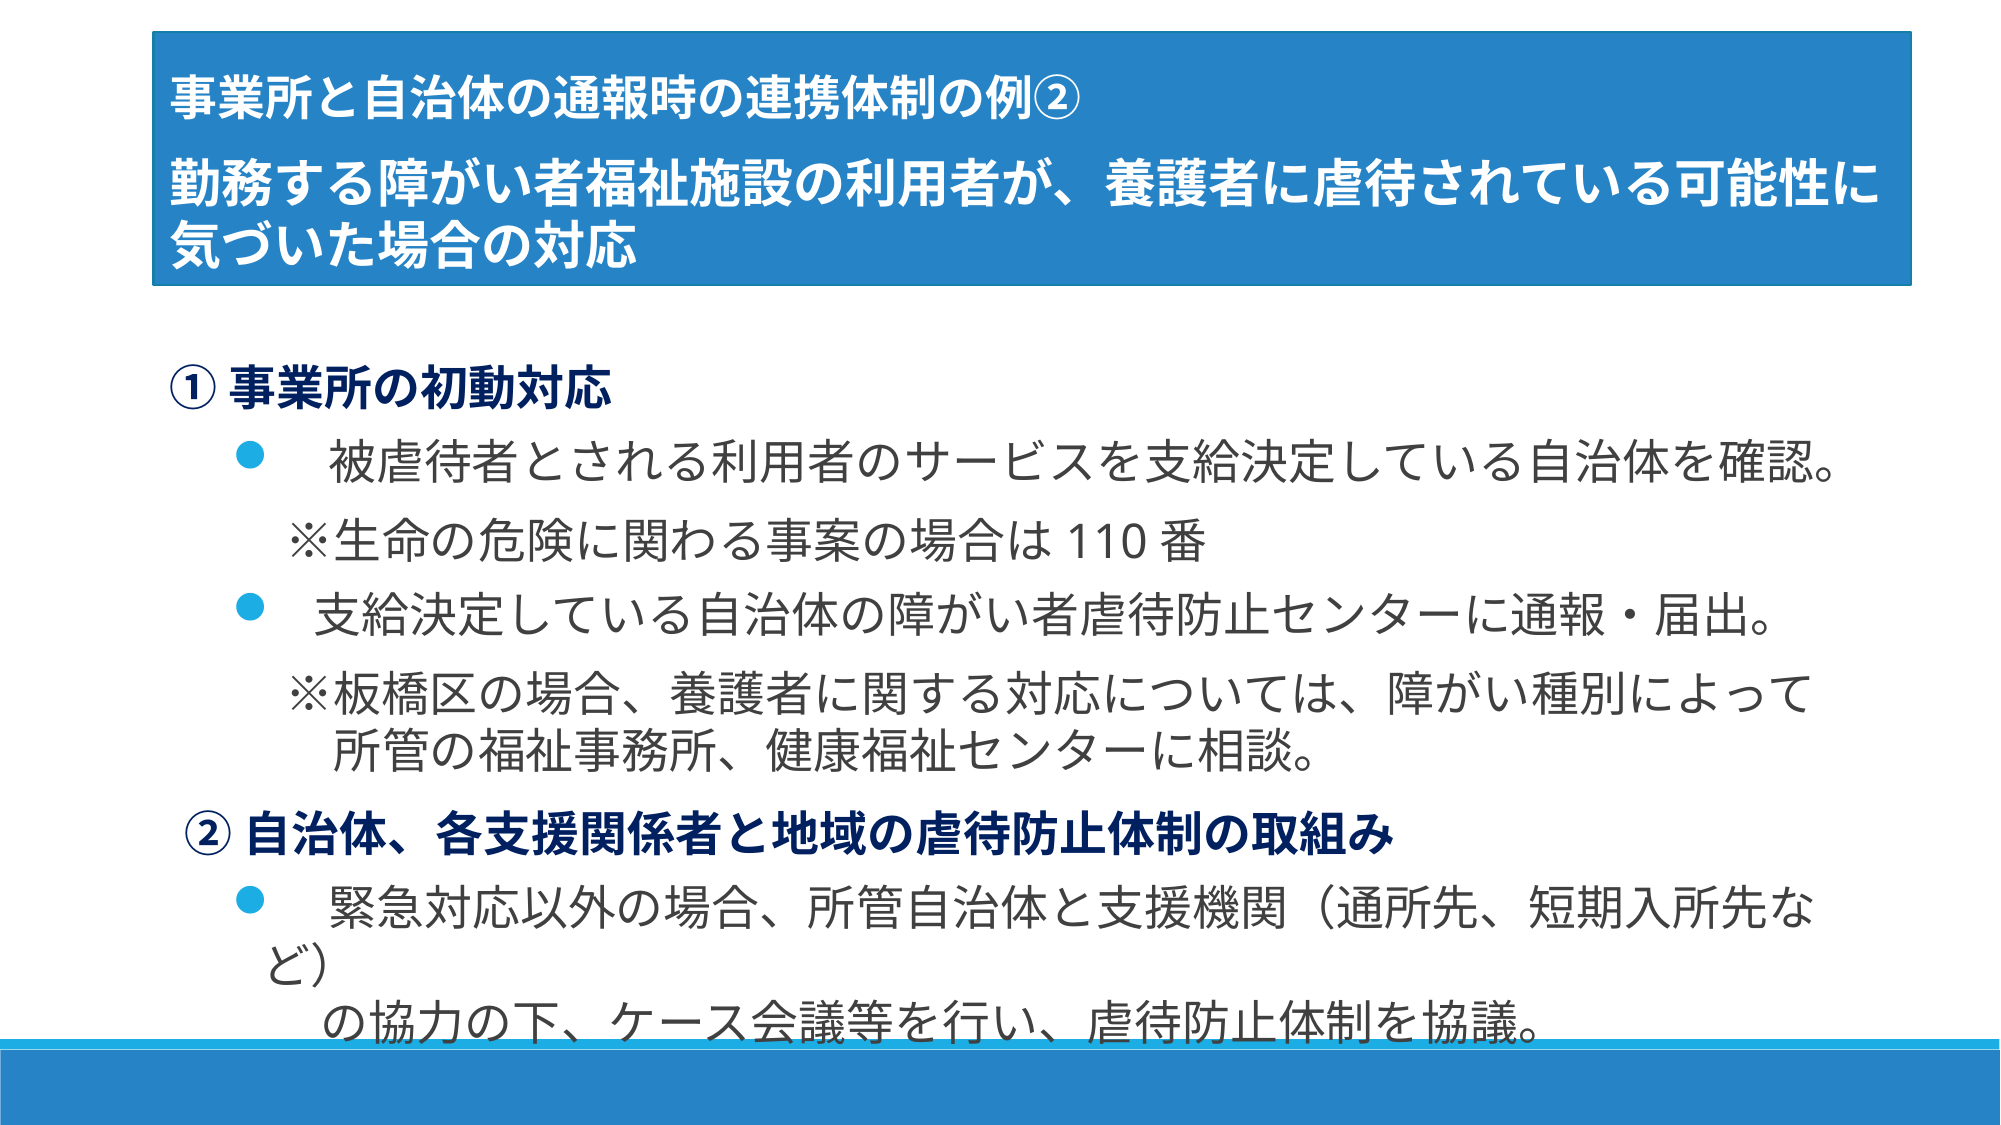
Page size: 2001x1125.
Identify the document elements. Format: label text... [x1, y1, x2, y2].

list 事業所と自治体の通報時の連携体制の例② 勤務する障がい者福祉施設の利用者が、養護者に虐待されている可能性に気づいた場合の対応 ①事業所の初動対応 被虐待者とされる利用者のサービスを支給決定している自治体を確認。 ※生命の危険に関わる事案の場合は110番 支給決定している自治体の障がい者虐待防止センターに通報・届出。 ※板橋区の場合、養護者に関する対応については、障がい種別によって 所管の福祉事務所、健康福祉センターに相談。 ②自治体、各支援関係者と地域の虐待防止体制の取組み 緊急対応以外の場合、所管自治体と支援機関（通所先、短期入所先など） の協力の下、ケース会議等を行い、虐待防止体制を協議。 [169, 60, 1912, 1125]
text_box [152, 31, 1912, 286]
